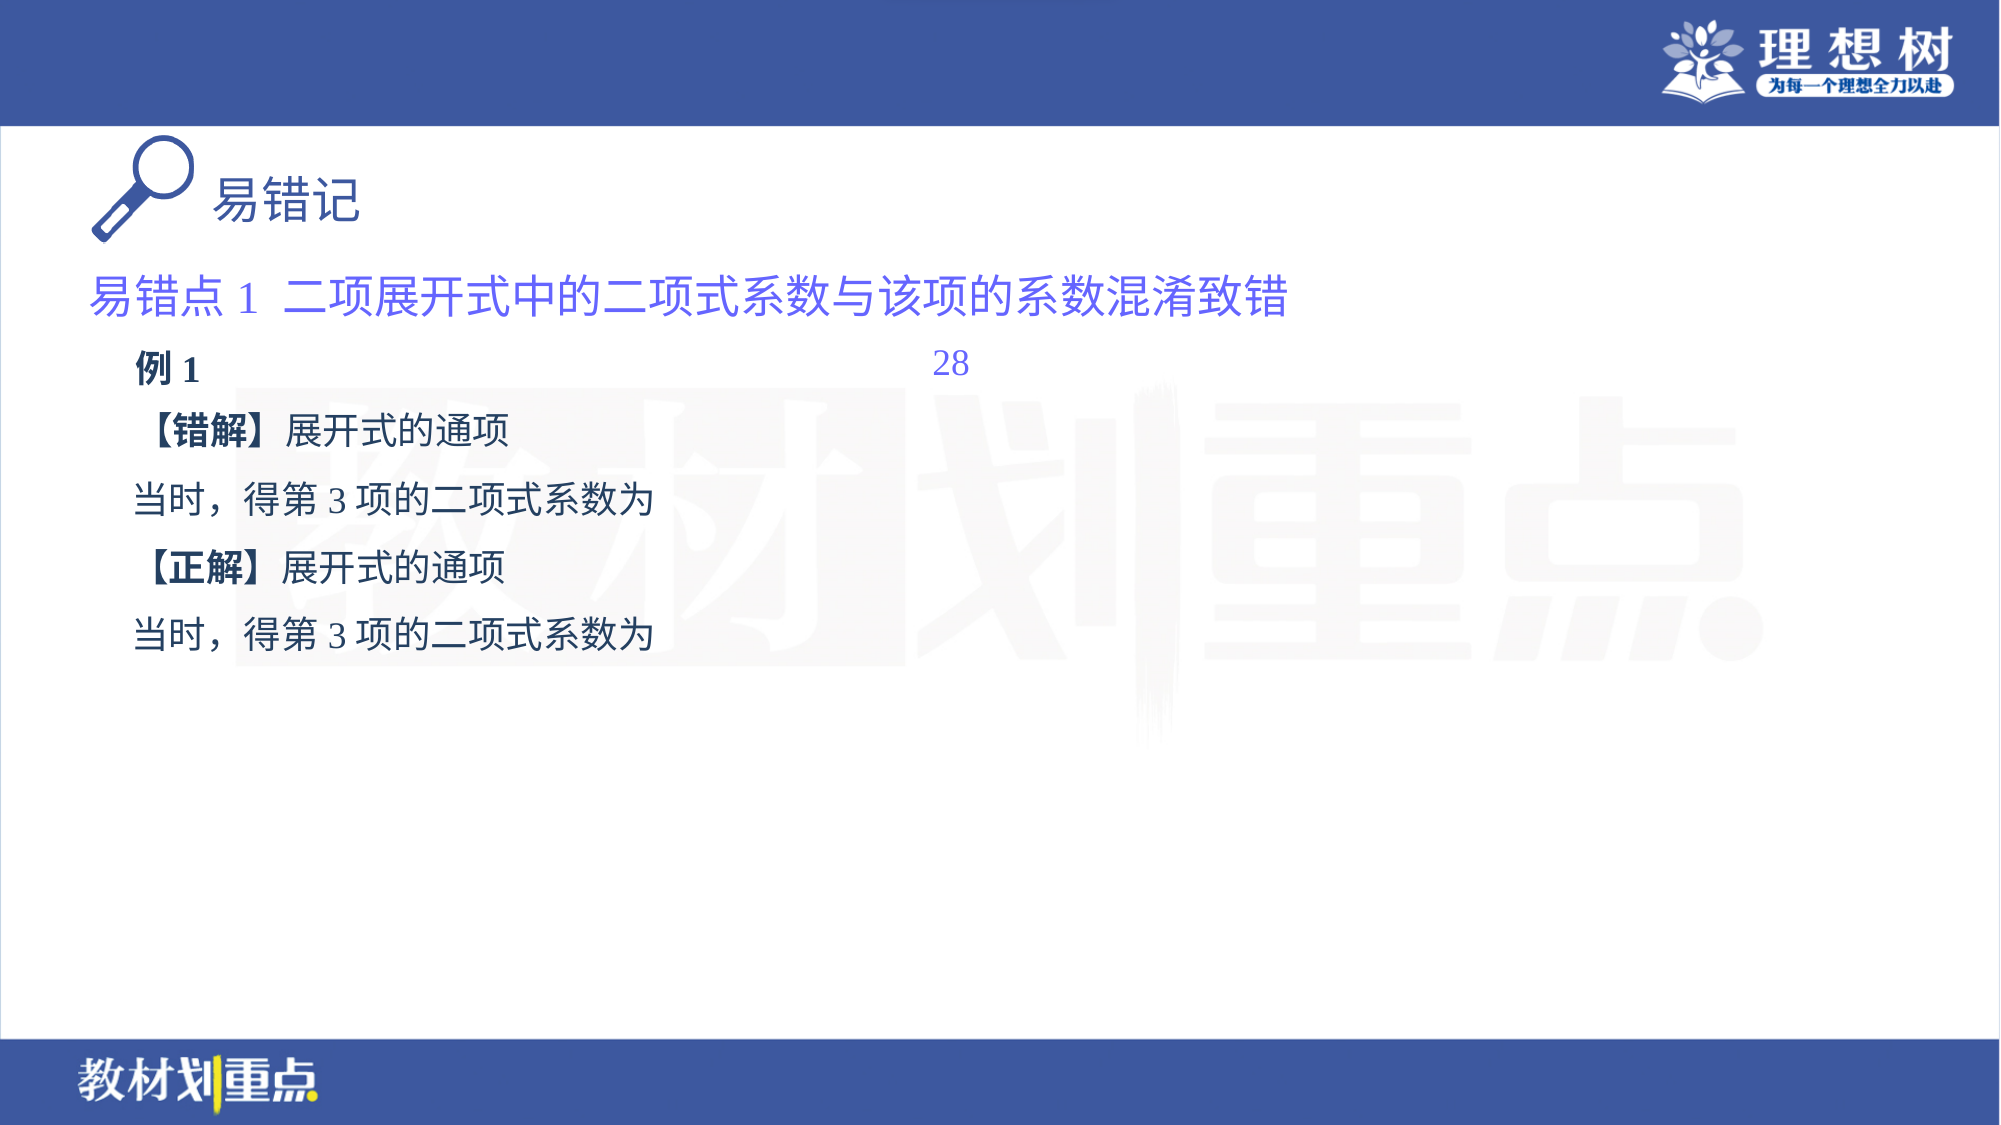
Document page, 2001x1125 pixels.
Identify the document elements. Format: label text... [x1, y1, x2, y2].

text_box 易错记 [211, 155, 507, 241]
text_box 易错点1 二项展开式中的二项式系数与该项的系数混淆致错 [88, 241, 1911, 381]
text_box 28 [918, 316, 984, 377]
picture [0, 0, 2000, 1125]
